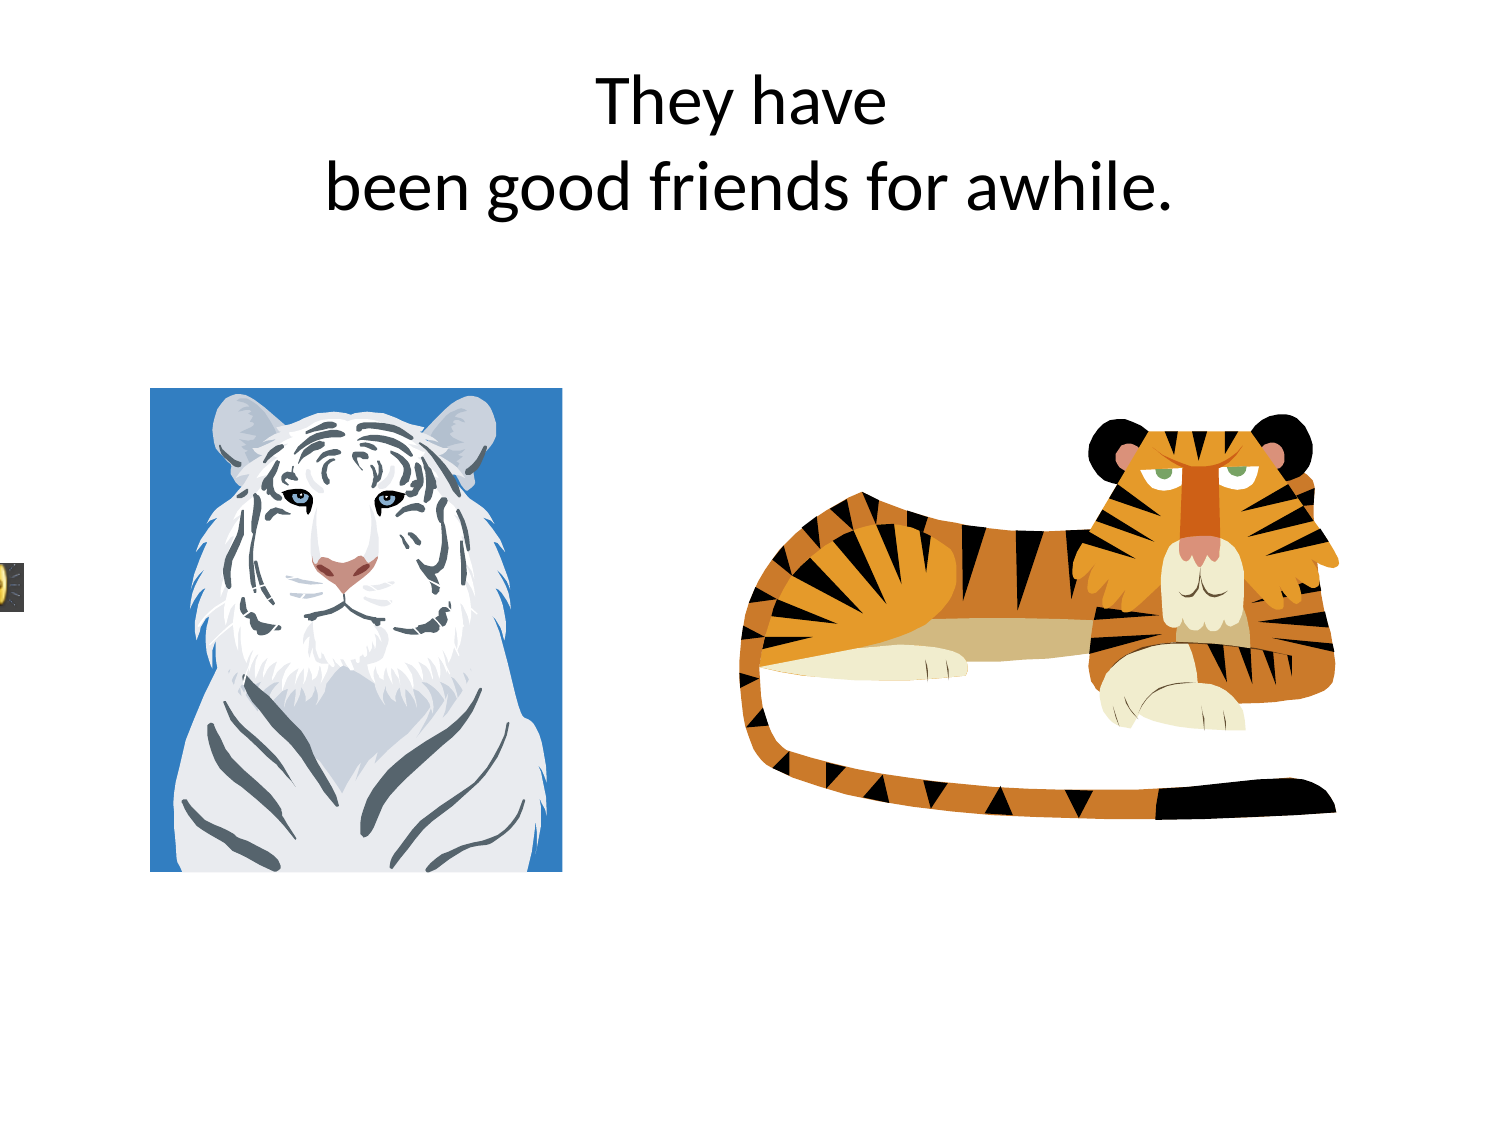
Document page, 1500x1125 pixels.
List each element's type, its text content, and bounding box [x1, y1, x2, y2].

title They have been good friends for awhile. [75, 45, 1425, 233]
picture [0, 562, 26, 613]
picture [149, 387, 563, 873]
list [737, 412, 1342, 822]
